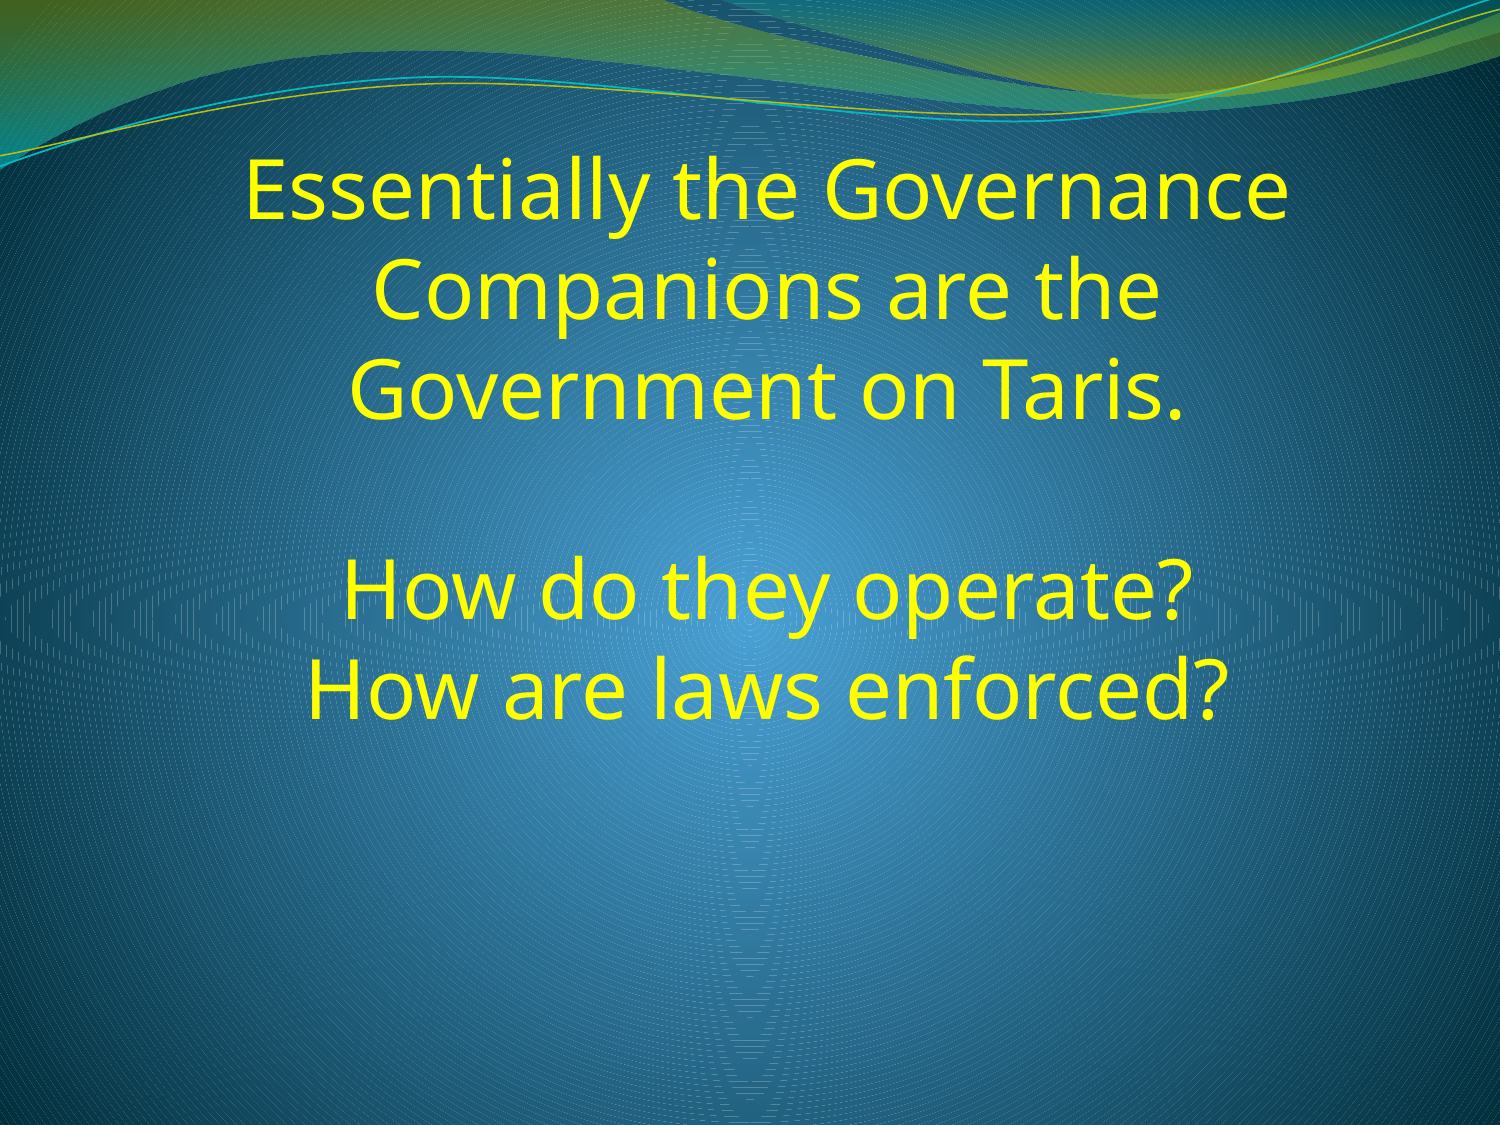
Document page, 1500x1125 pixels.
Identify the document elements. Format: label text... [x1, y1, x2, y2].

text_box Essentially the Governance Companions are the Government on Taris. How do they operate? How are laws enforced? [105, 128, 1430, 744]
